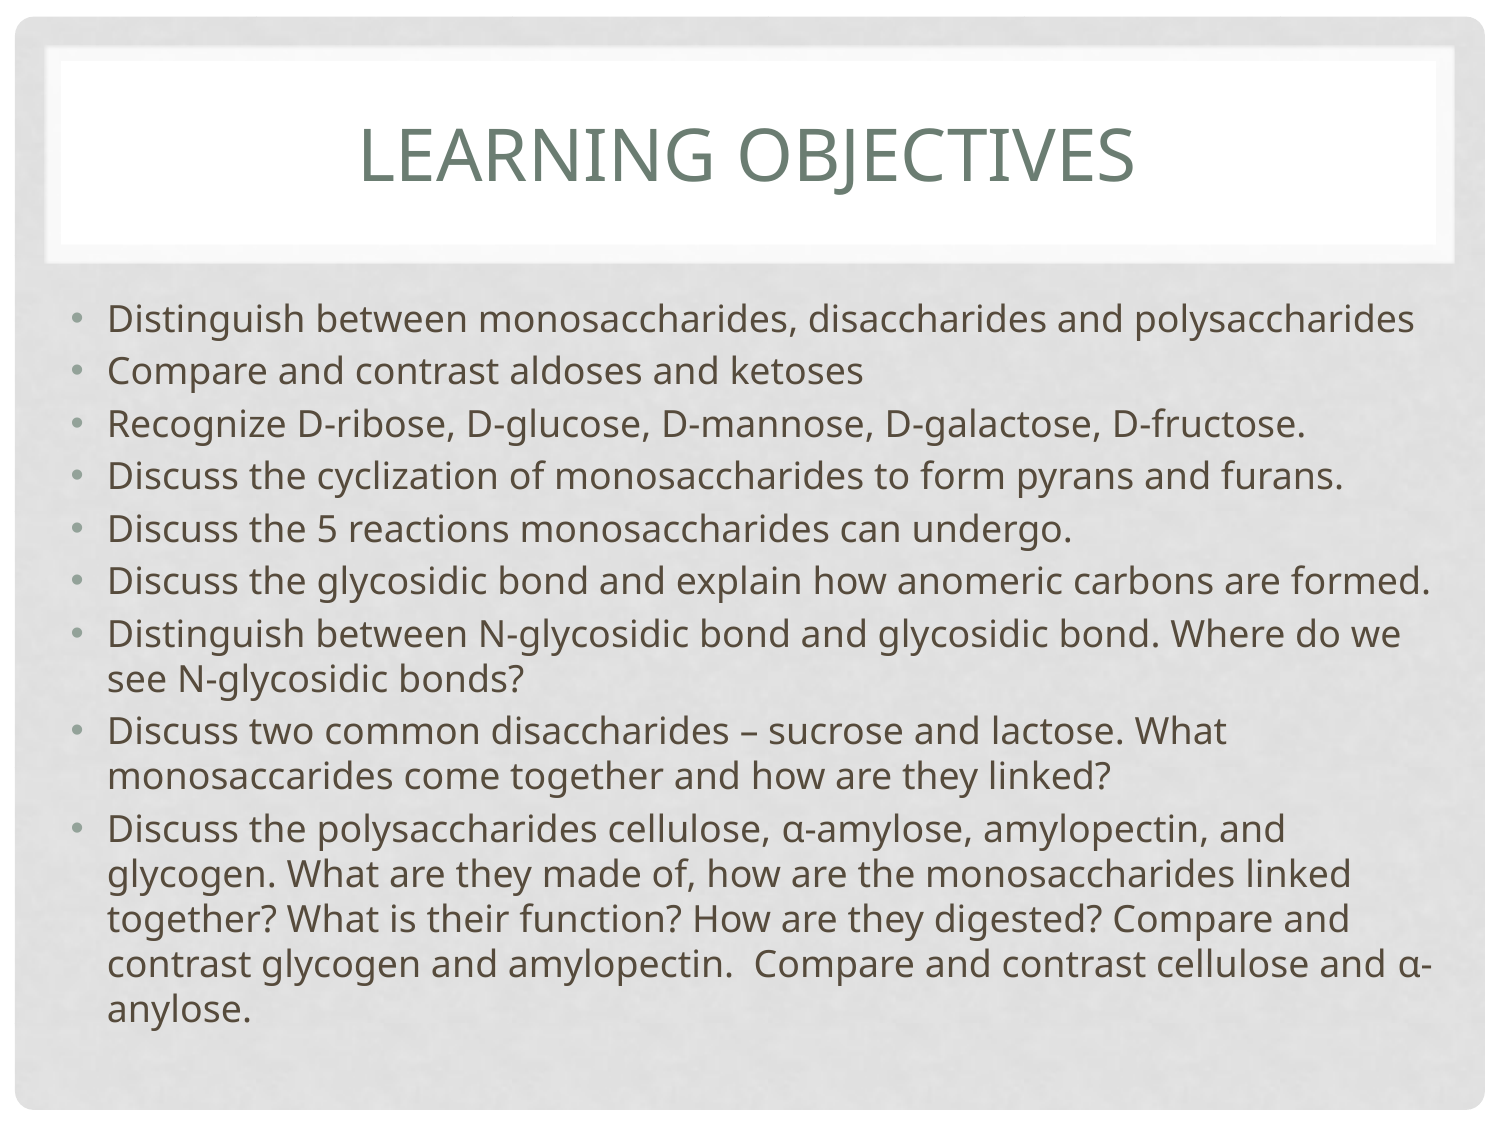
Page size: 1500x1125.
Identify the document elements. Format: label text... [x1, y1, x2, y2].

list Distinguish between monosaccharides, disaccharides and polysaccharides Compare and contrast aldoses and ketoses Recognize D-ribose, D-glucose, D-mannose, D-galactose, D-fructose. Discuss the cyclization of monosaccharides to form pyrans and furans. Discuss the 5 reactions monosaccharides can undergo. Discuss the glycosidic bond and explain how anomeric carbons are formed. Distinguish between N-glycosidic bond and glycosidic bond. Where do we see N-glycosidic bonds? Discuss two common disaccharides – sucrose and lactose. What monosaccarides come together and how are they linked? Discuss the polysaccharides cellulose, α-amylose, amylopectin, and glycogen. What are they made of, how are the monosaccharides linked together? What is their function? How are they digested? Compare and contrast glycogen and amylopectin. Compare and contrast cellulose and α-anylose. [37, 287, 1463, 1088]
title Learning Objectives [69, 66, 1425, 238]
